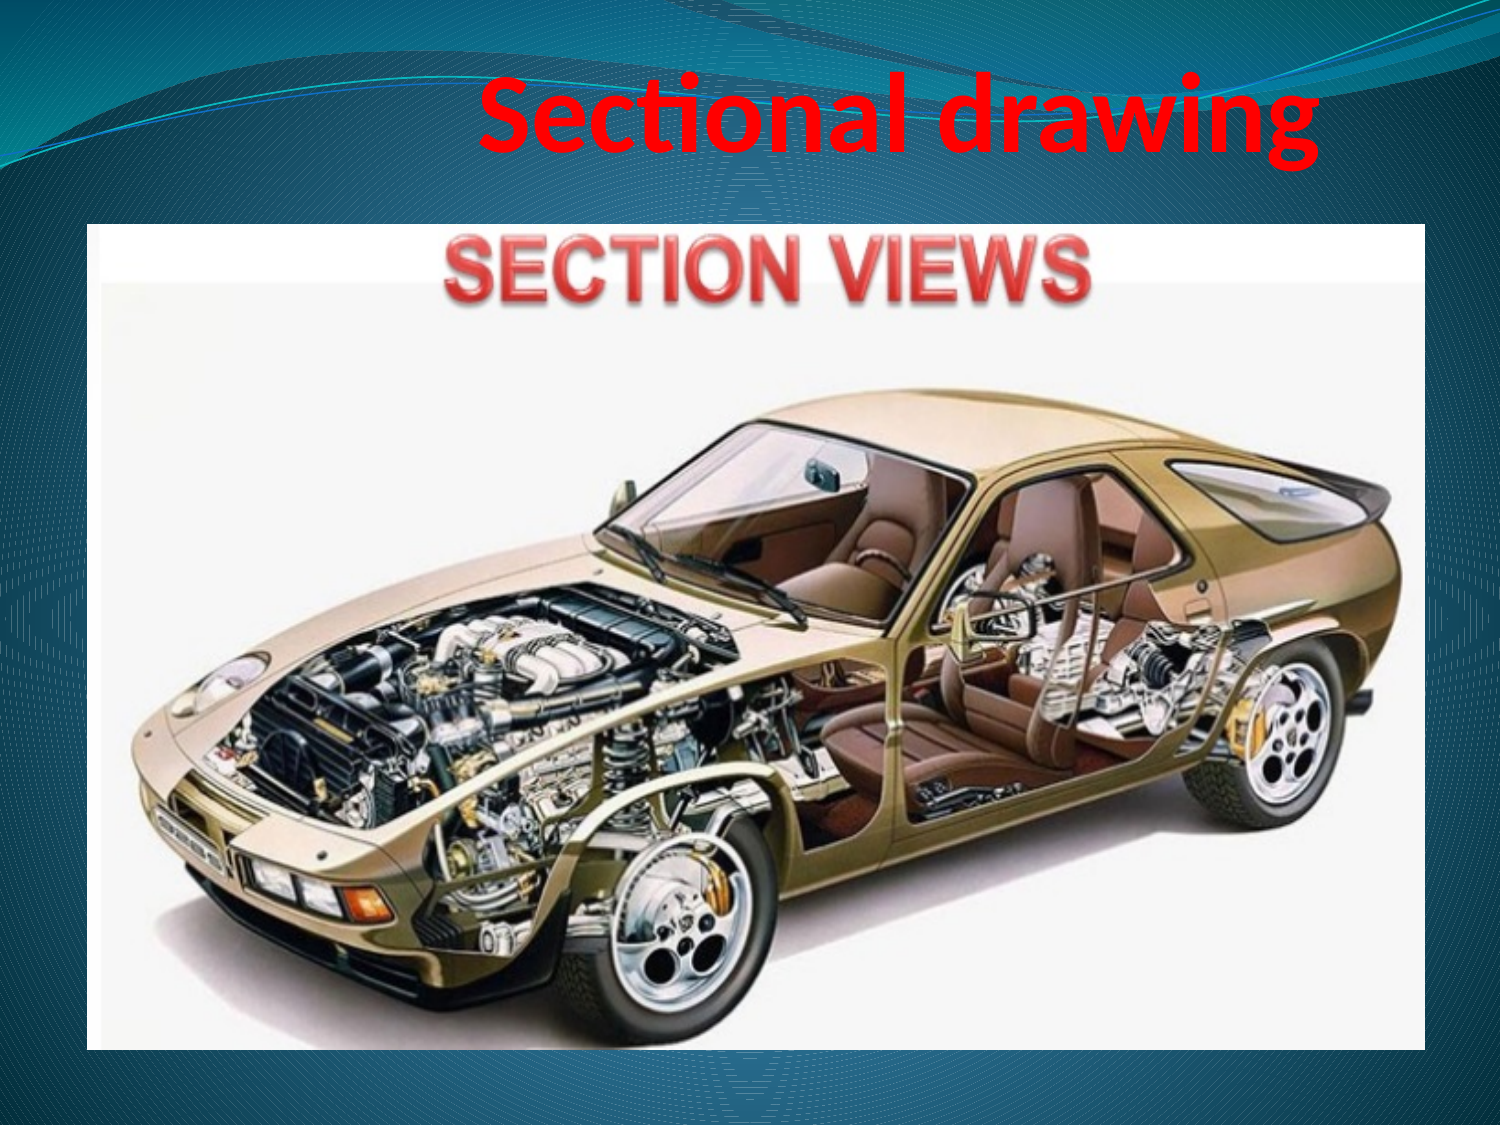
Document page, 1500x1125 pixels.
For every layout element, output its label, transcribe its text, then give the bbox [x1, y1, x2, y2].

title Sectional drawing [162, 37, 1325, 175]
picture [87, 224, 1426, 1051]
